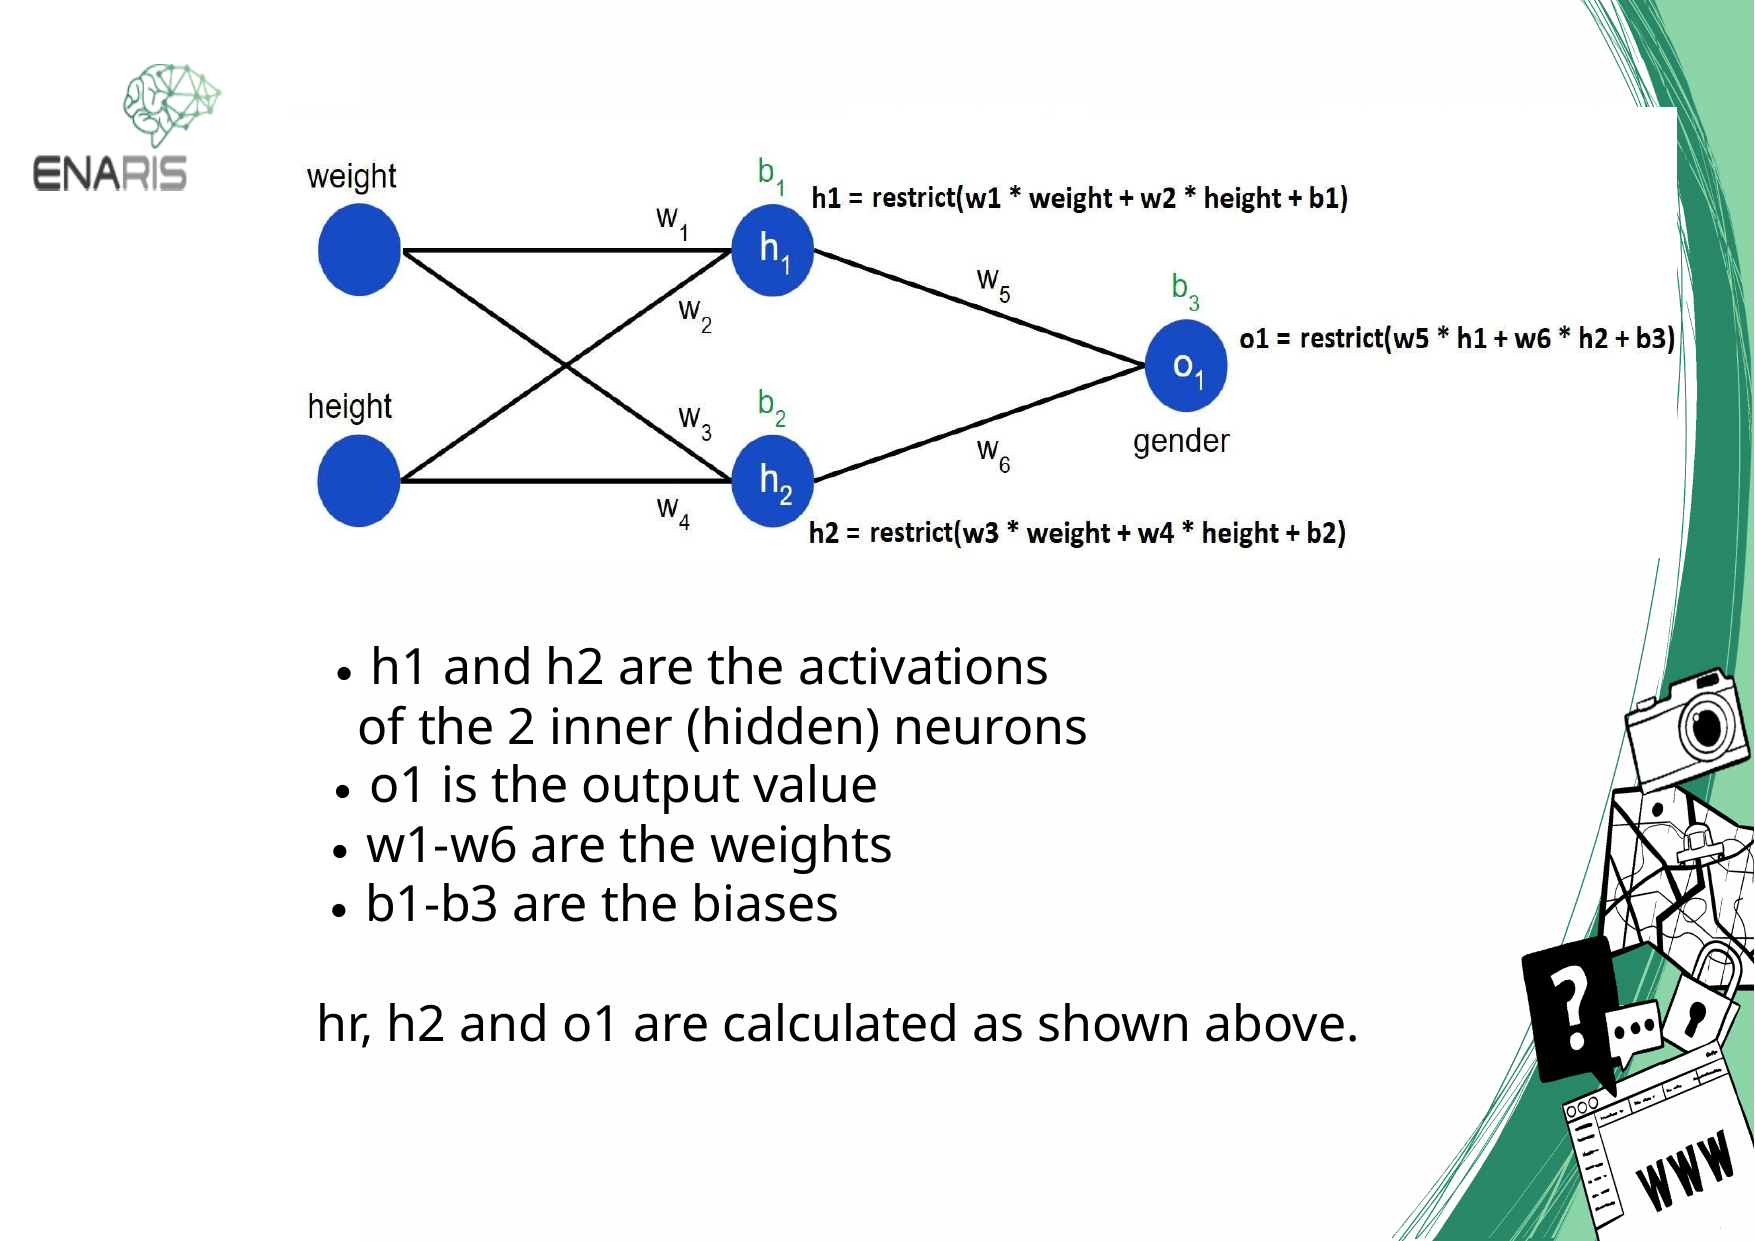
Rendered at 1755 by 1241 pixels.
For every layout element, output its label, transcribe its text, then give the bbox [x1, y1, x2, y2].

text_box • h1 and h2 are the activations of the 2 inner (hidden) neurons • o1 is the output value • w1-w6 are the weights • b1-b3 are the biases hr, h2 and o1 are calculated as shown above. [314, 632, 1490, 1172]
picture [289, 0, 1754, 1241]
picture [33, 64, 223, 191]
